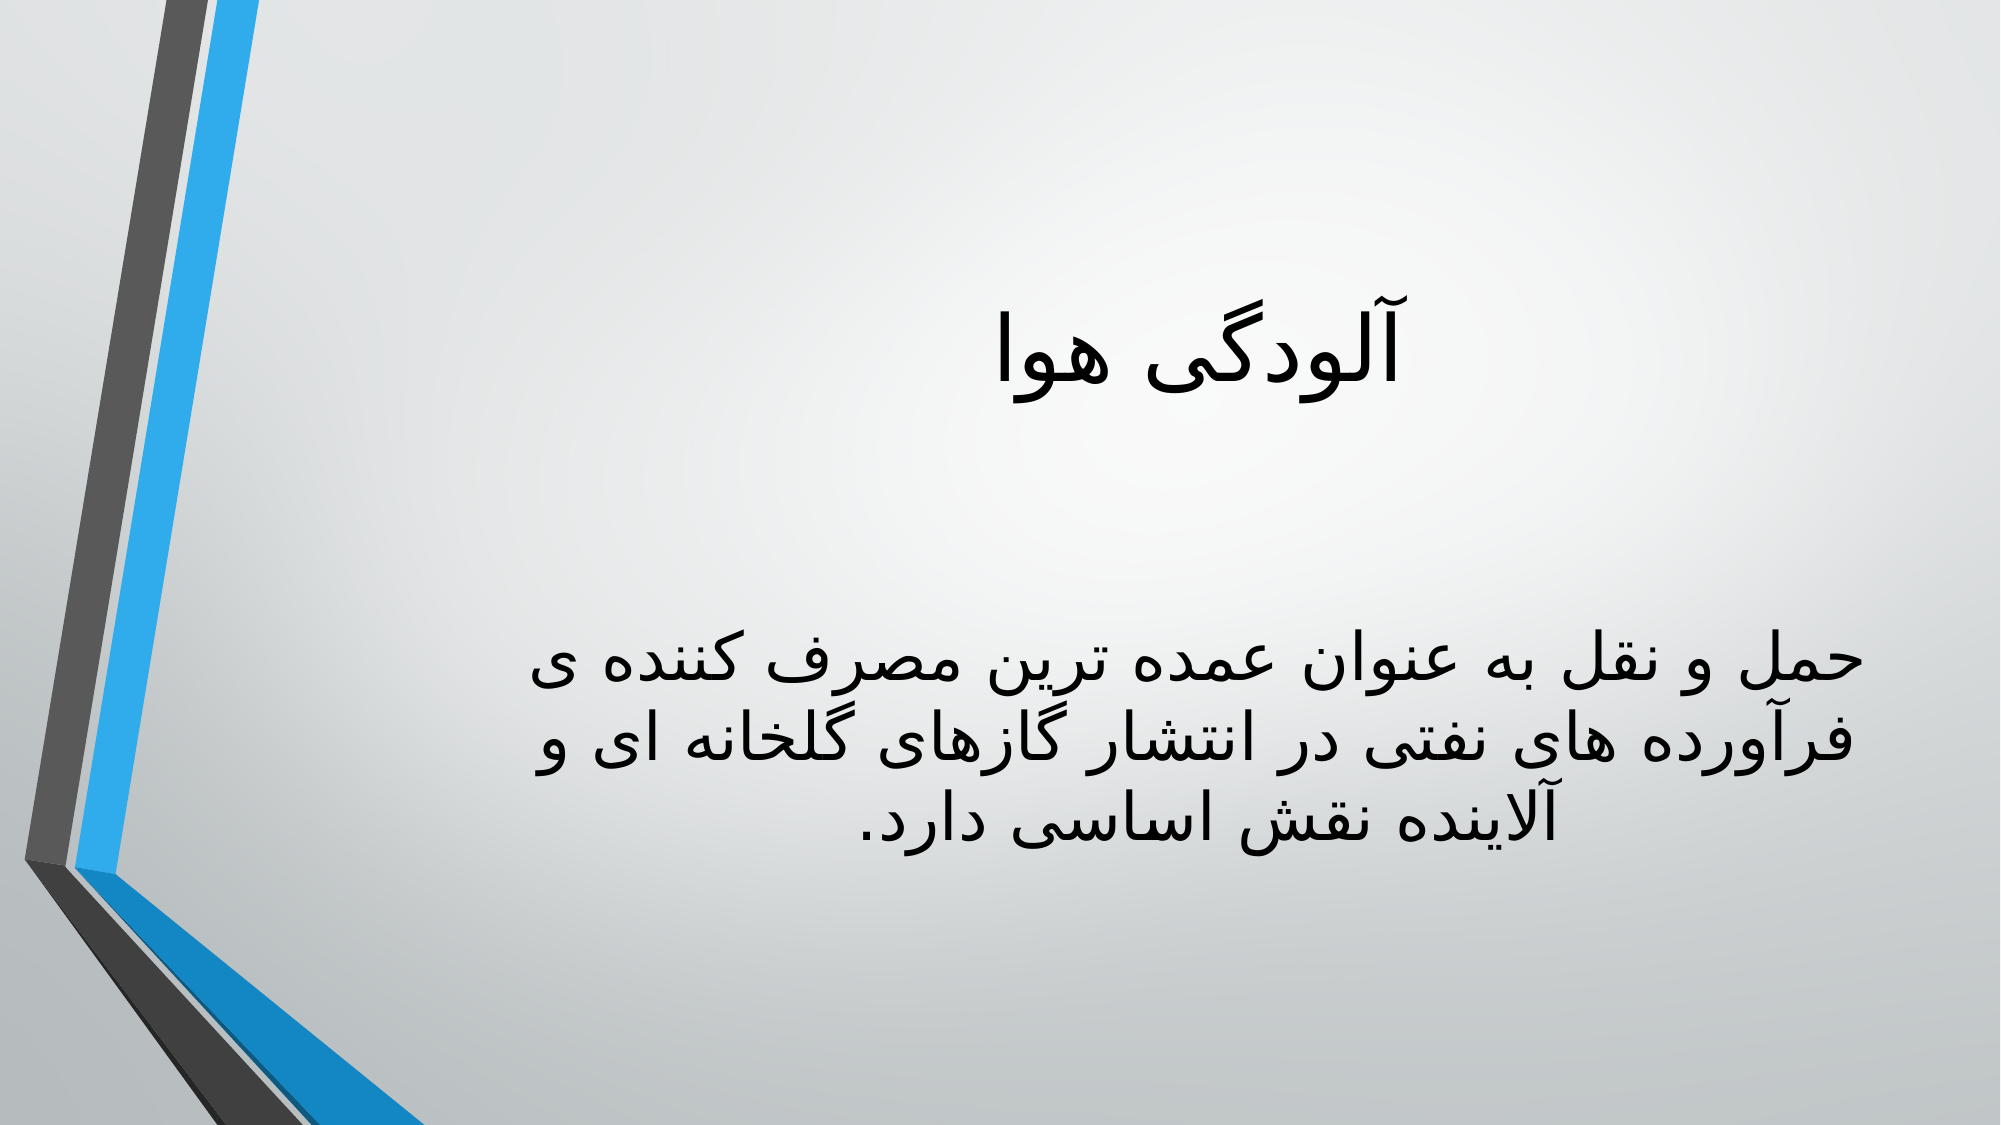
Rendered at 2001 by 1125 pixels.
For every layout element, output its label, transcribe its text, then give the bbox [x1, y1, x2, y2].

list آلودگی هوا حمل و نقل به عنوان عمده ترین مصرف کننده ی فرآورده های نفتی در انتشار گازهای گلخانه ای و آلاینده نقش اساسی دارد. [478, 176, 1918, 968]
